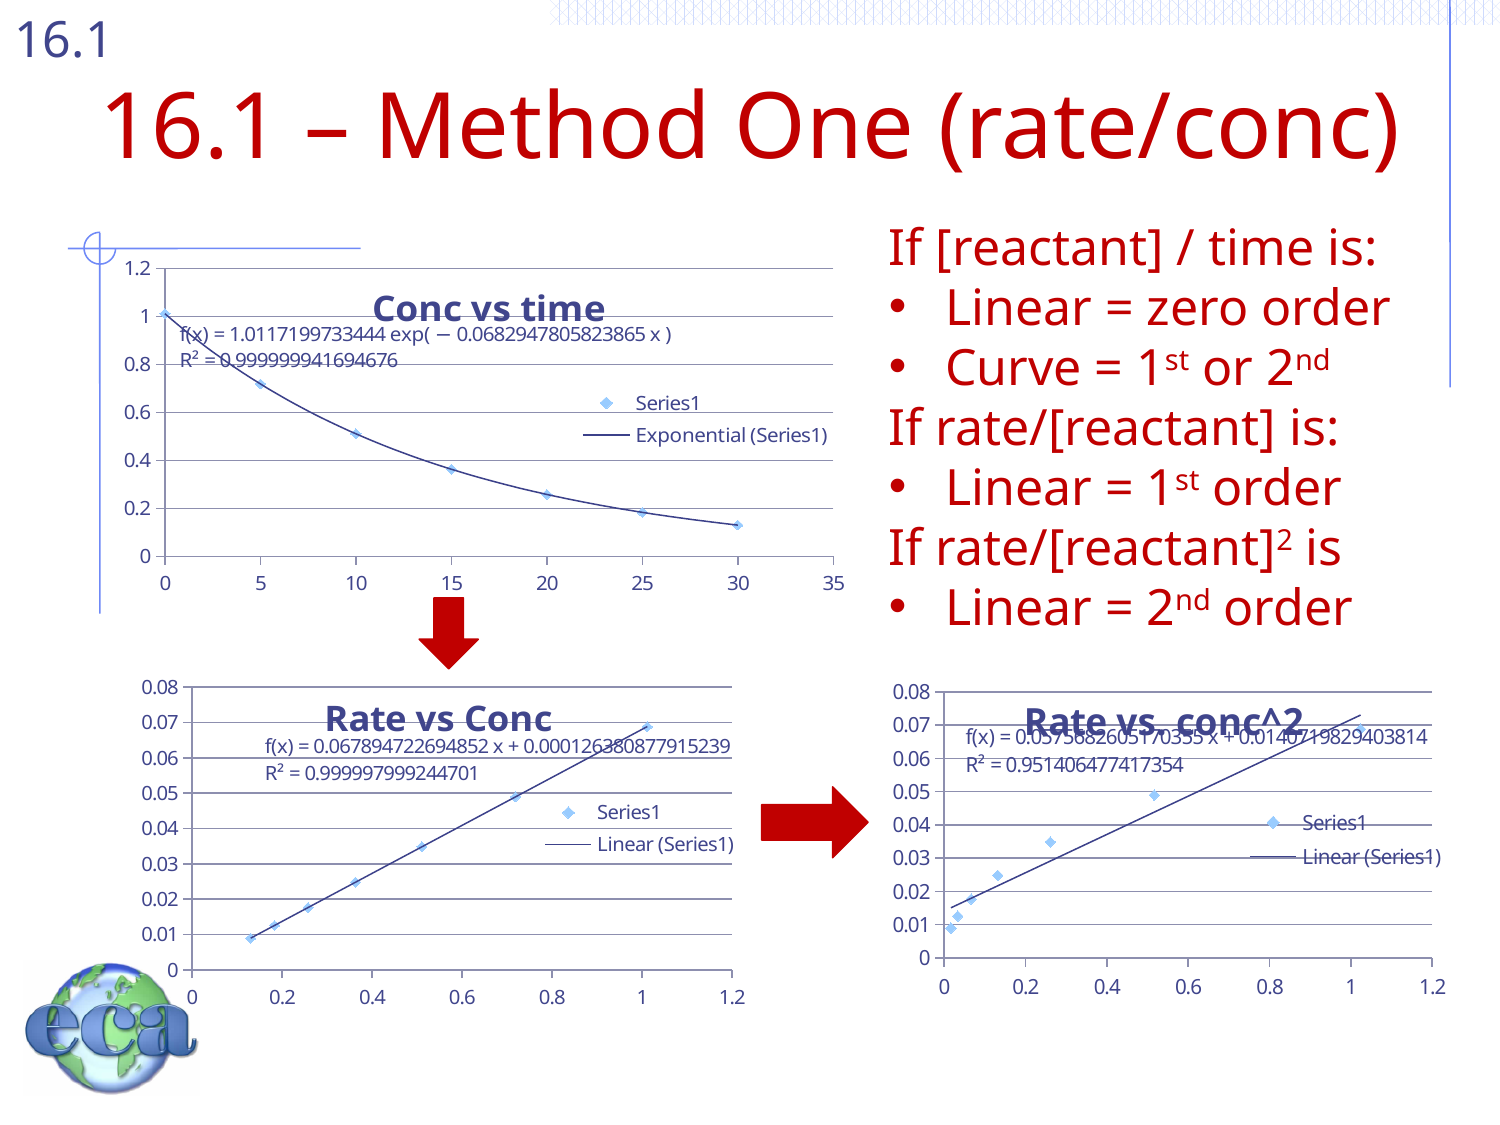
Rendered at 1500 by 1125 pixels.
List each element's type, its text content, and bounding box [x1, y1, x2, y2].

chart [867, 668, 1469, 1011]
chart [123, 668, 771, 1011]
picture [23, 960, 200, 1096]
chart [123, 255, 847, 597]
title 16.1 – Method One (rate/conc) [17, 49, 1483, 185]
text_box [419, 605, 479, 667]
text_box If [reactant] / time is: Linear = zero order Curve = 1st or 2nd If rate/[reactant] is: Linear = 1st order If rate/[reactant]2 is Linear = 2nd order [873, 208, 1410, 667]
text_box [777, 786, 862, 858]
